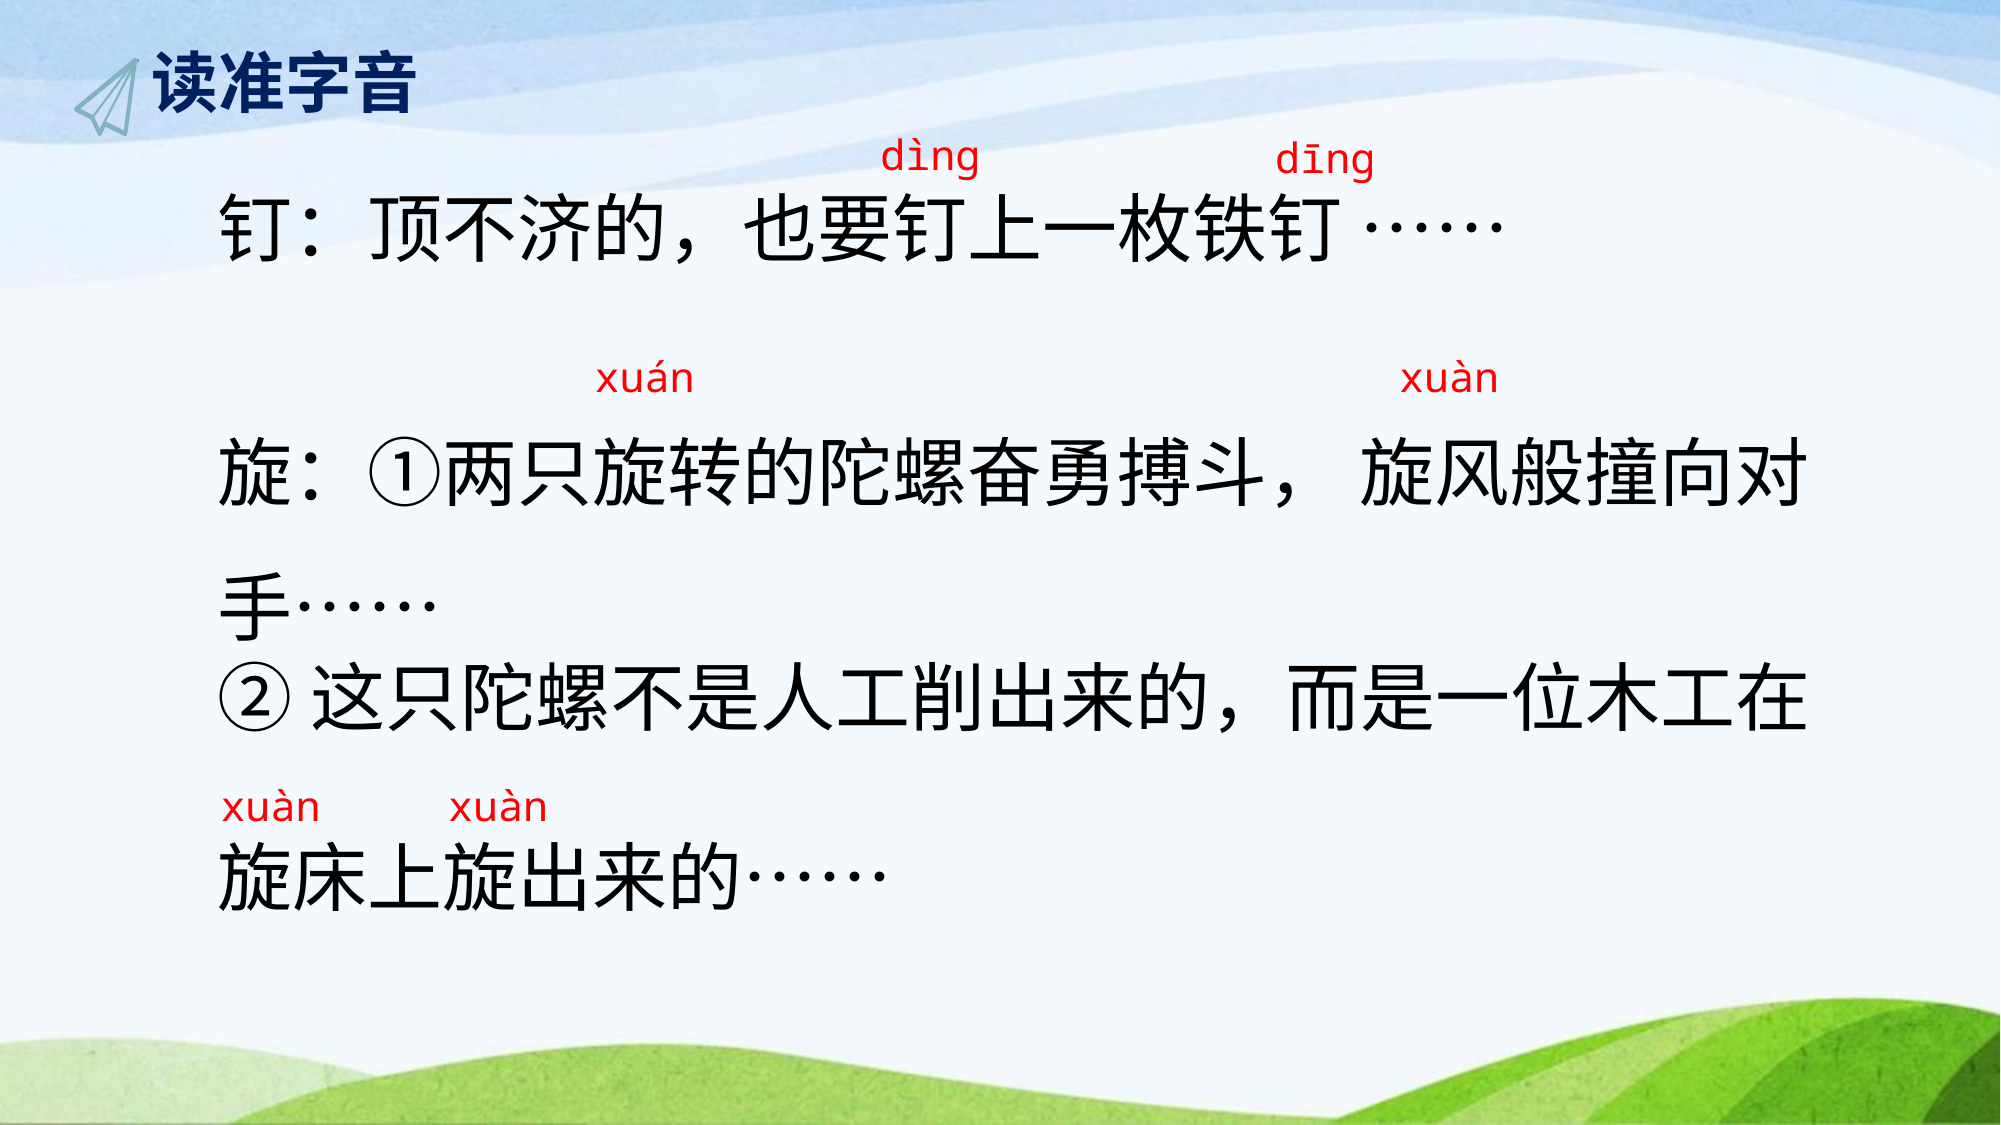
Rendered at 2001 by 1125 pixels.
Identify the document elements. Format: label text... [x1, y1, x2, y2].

text_box 钉：顶不济的，也要钉上一枚铁钉 …… [203, 242, 1549, 279]
picture [0, 0, 2001, 1125]
text_box xuàn [1384, 343, 1515, 408]
text_box xuán [579, 343, 710, 408]
text_box 旋：①两只旋转的陀螺奋勇搏斗， 旋风般撞向对手…… ②这只陀螺不是人工削出来的，而是一位木工在 旋床上旋出来的…… [203, 373, 1833, 1064]
text_box dīng [1260, 124, 1391, 190]
text_box dìng [880, 166, 1155, 222]
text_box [74, 33, 524, 137]
text_box xuàn [205, 772, 336, 837]
text_box xuàn [433, 772, 563, 837]
